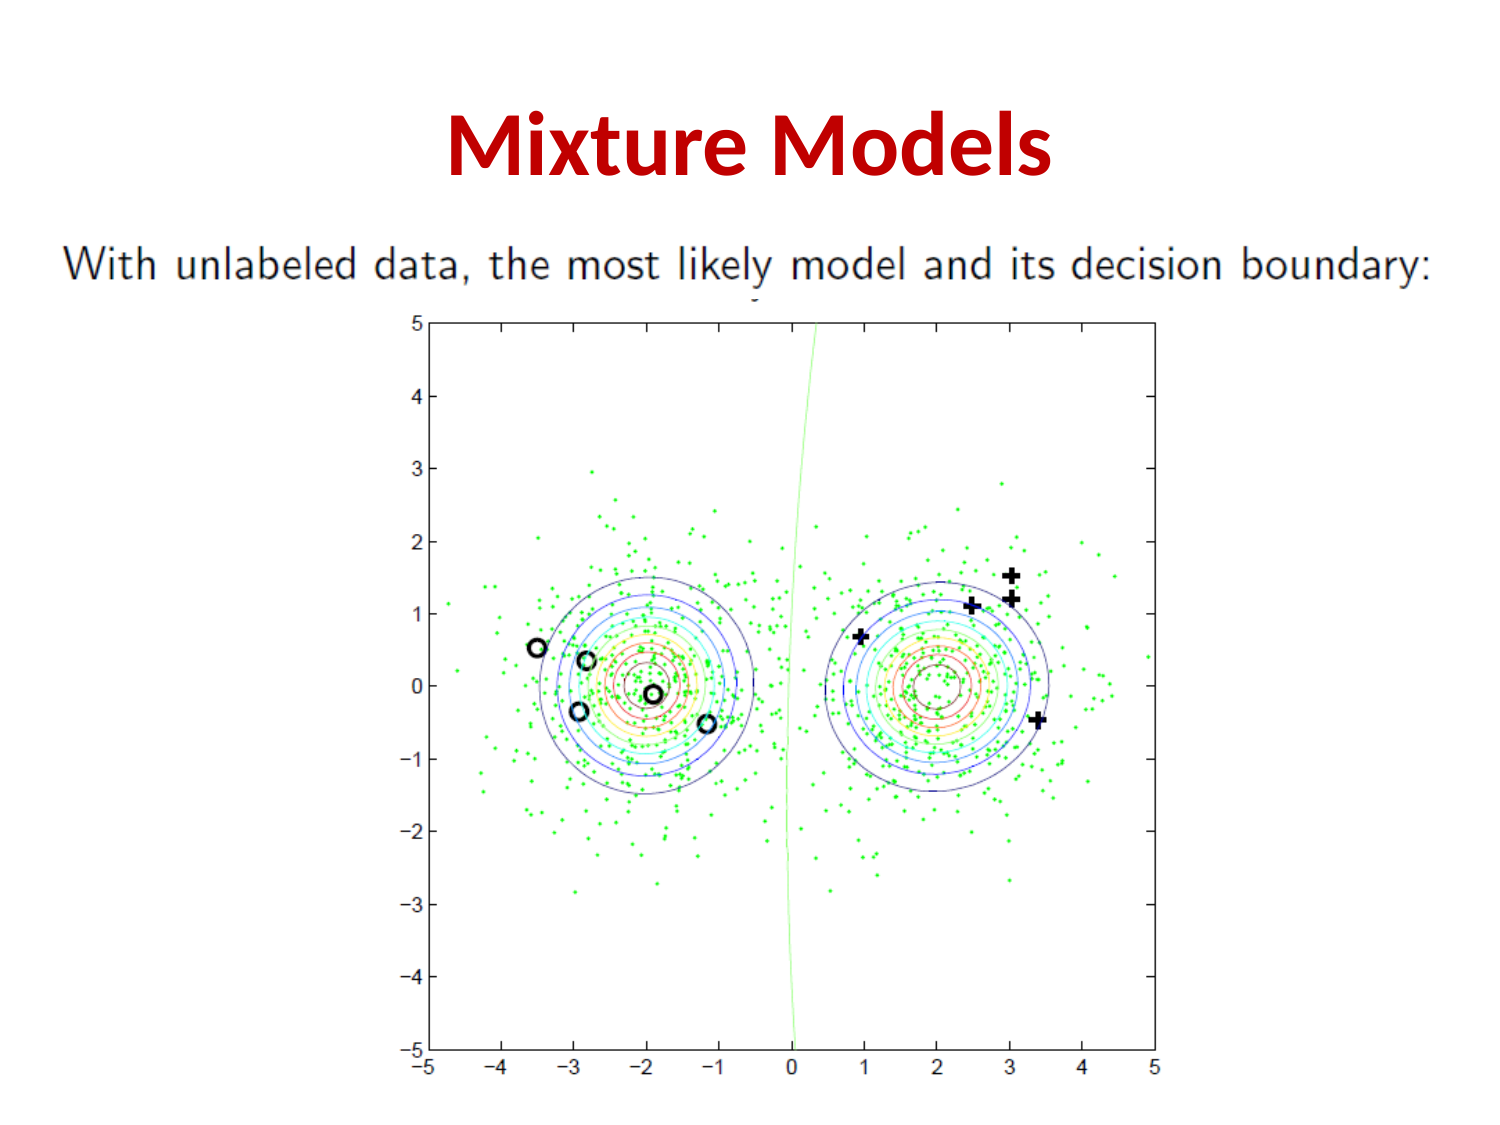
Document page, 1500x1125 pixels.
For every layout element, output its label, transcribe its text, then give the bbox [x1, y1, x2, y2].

title Mixture Models [75, 45, 1425, 227]
picture [383, 299, 1188, 1081]
picture [49, 229, 1451, 297]
